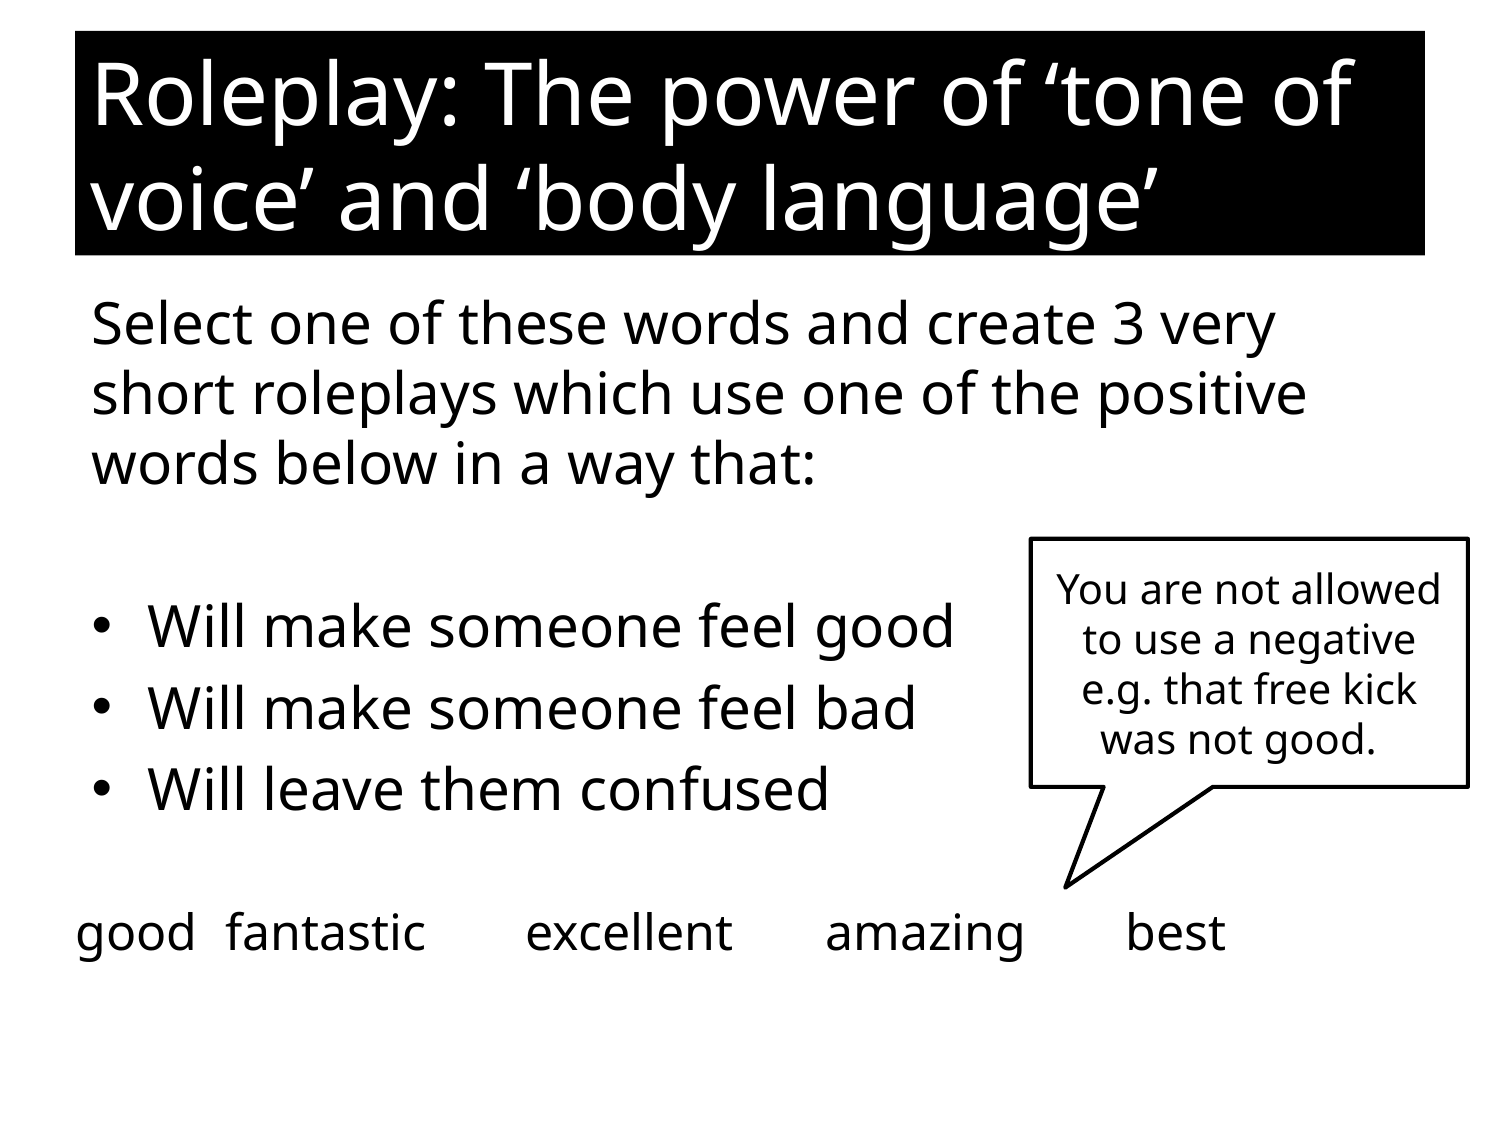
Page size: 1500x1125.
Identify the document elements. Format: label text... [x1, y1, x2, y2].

title Roleplay: The power of ‘tone of voice’ and ‘body language’ [75, 30, 1425, 256]
list Select one of these words and create 3 very short roleplays which use one of the positive words below in a way that: Will make someone feel good Will make someone feel bad Will leave them confused [76, 278, 1427, 975]
text_box good fantastic excellent amazing best [60, 893, 1242, 968]
text_box You are not allowed to use a negative e.g. that free kick was not good. [1028, 536, 1470, 890]
